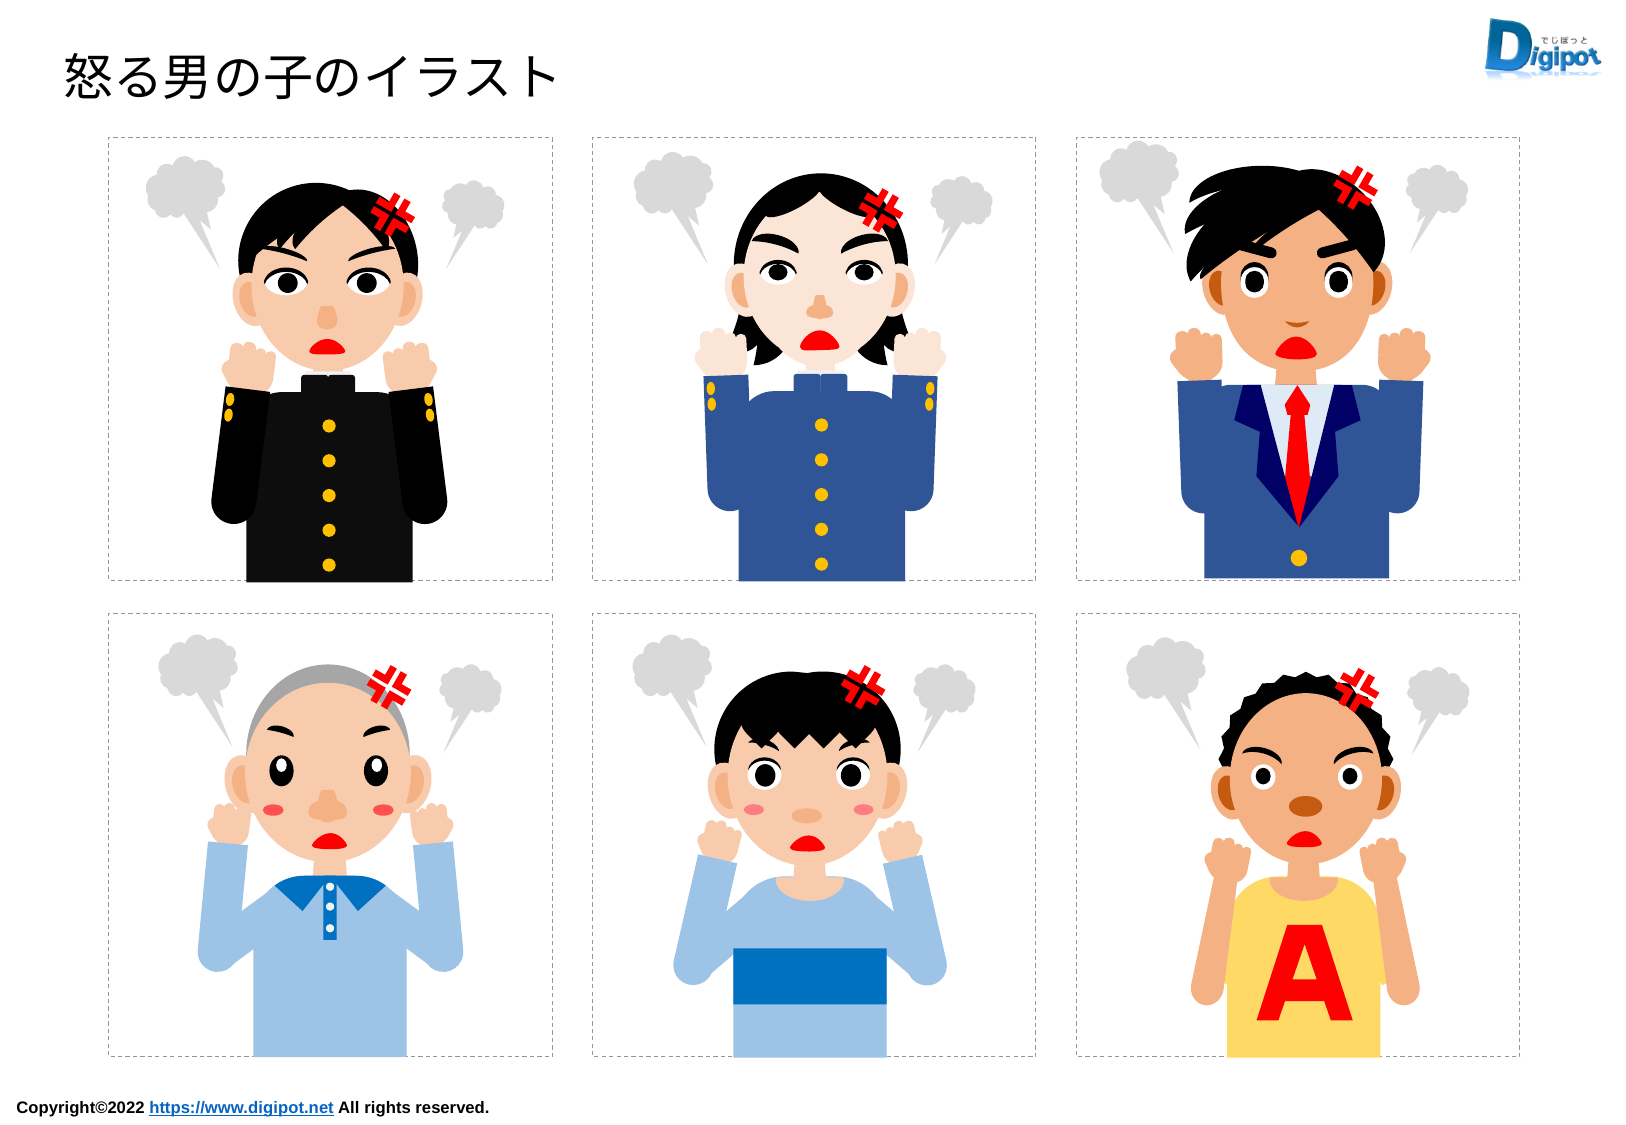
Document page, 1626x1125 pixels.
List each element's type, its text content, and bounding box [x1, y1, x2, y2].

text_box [158, 634, 502, 1057]
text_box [1099, 140, 1469, 579]
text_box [145, 156, 505, 583]
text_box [1126, 637, 1470, 1058]
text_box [633, 151, 993, 582]
text_box 怒る男の子のイラスト [48, 38, 578, 113]
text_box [632, 634, 976, 1058]
picture [1485, 18, 1602, 82]
